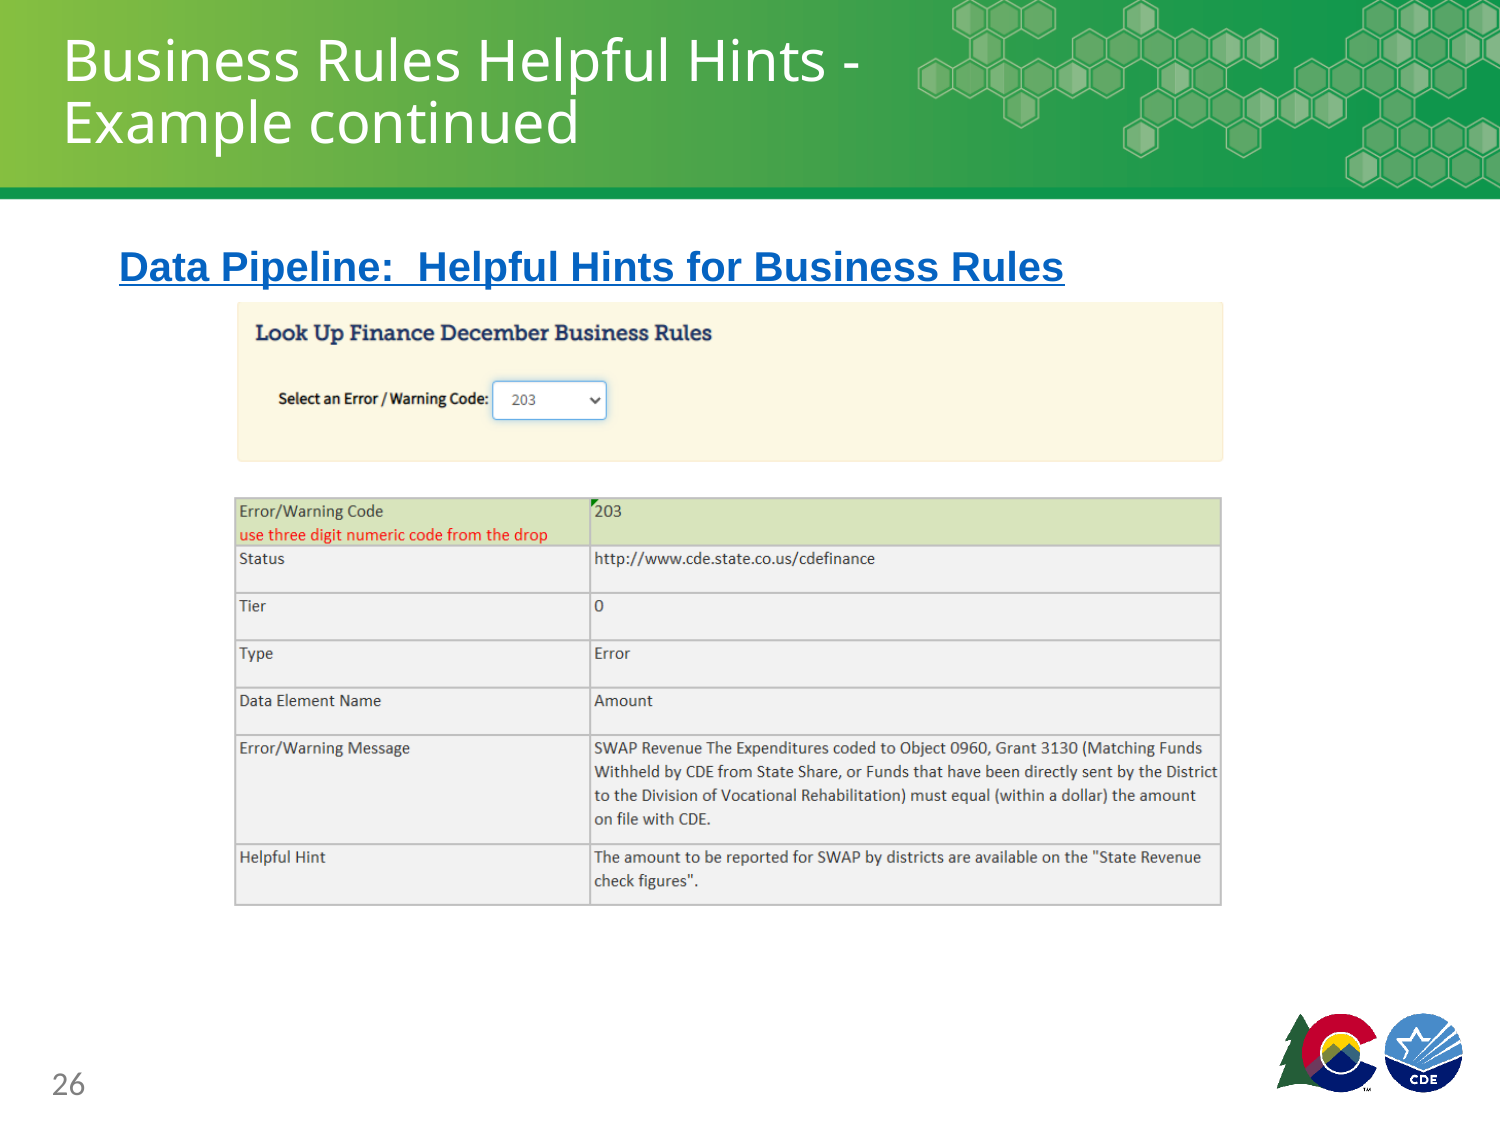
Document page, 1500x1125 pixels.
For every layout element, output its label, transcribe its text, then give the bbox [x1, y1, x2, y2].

picture [1275, 1012, 1463, 1093]
list Data Pipeline: Helpful Hints for Business Rules [118, 245, 1413, 1007]
title Business Rules Helpful Hints - Example continued [62, 31, 1061, 156]
picture [235, 301, 1229, 464]
slide_number 26 [36, 1054, 375, 1115]
picture [226, 491, 1229, 909]
picture [0, 0, 1500, 200]
